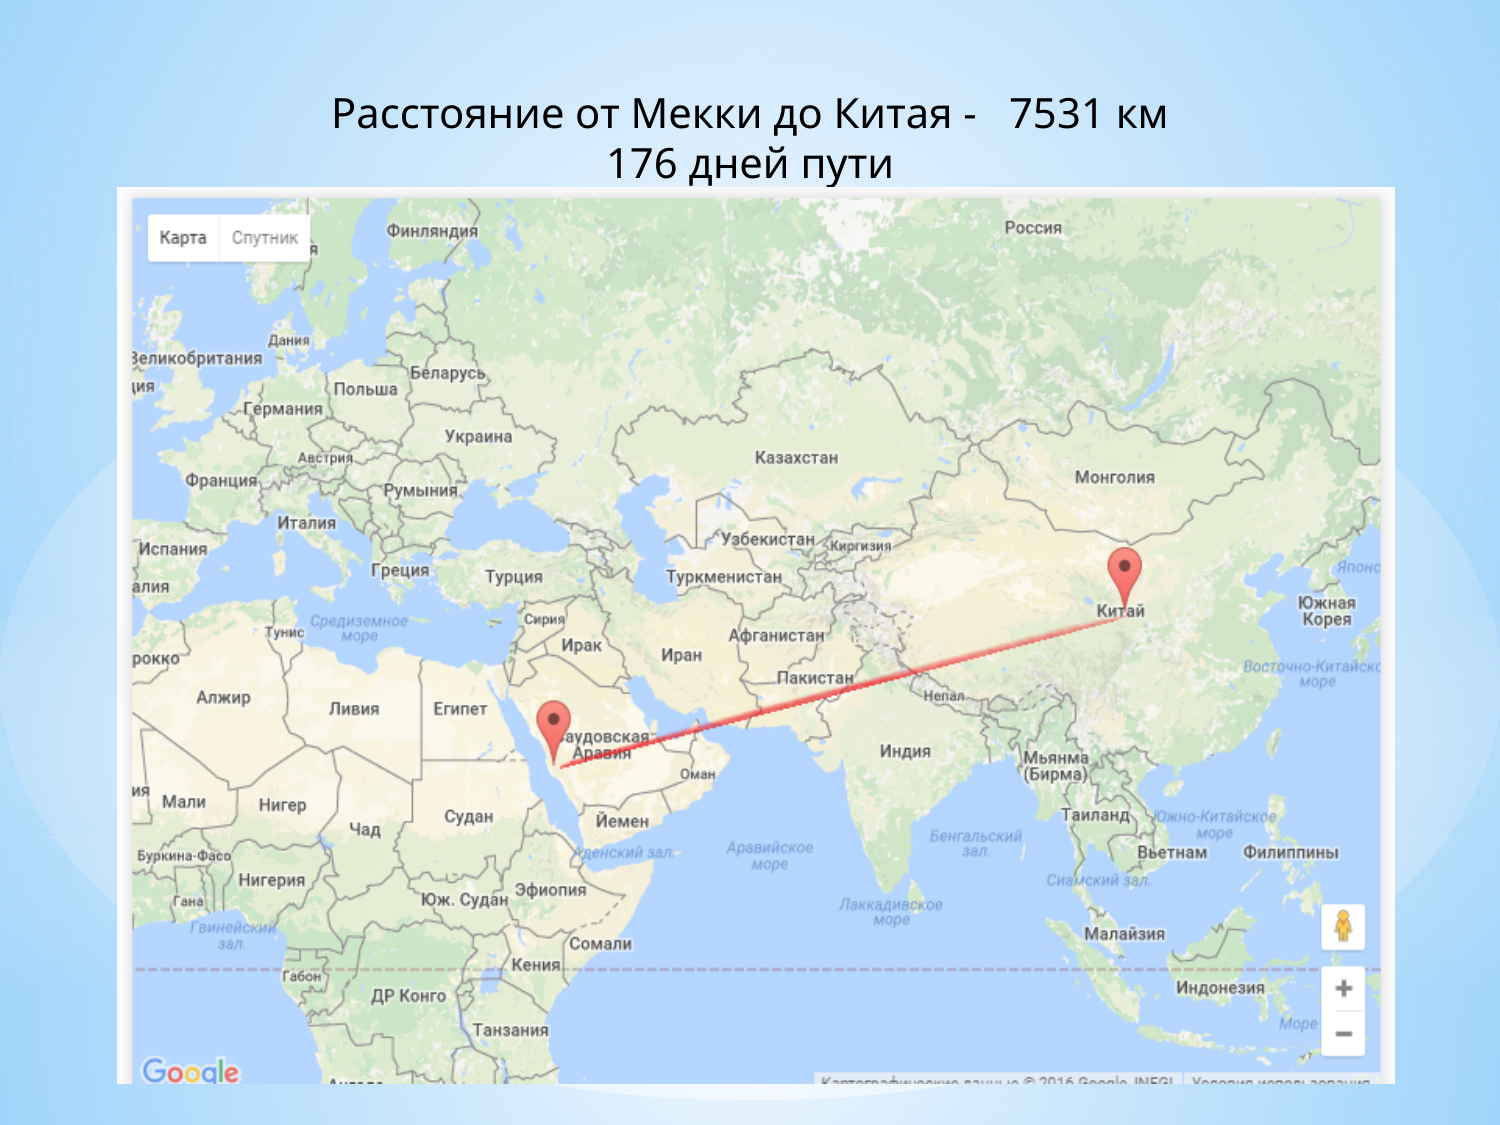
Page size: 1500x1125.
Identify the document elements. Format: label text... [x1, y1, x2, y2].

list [116, 187, 1395, 1085]
text_box Расстояние от Мекки до Китая - 7531 км 176 дней пути [0, 0, 1500, 265]
